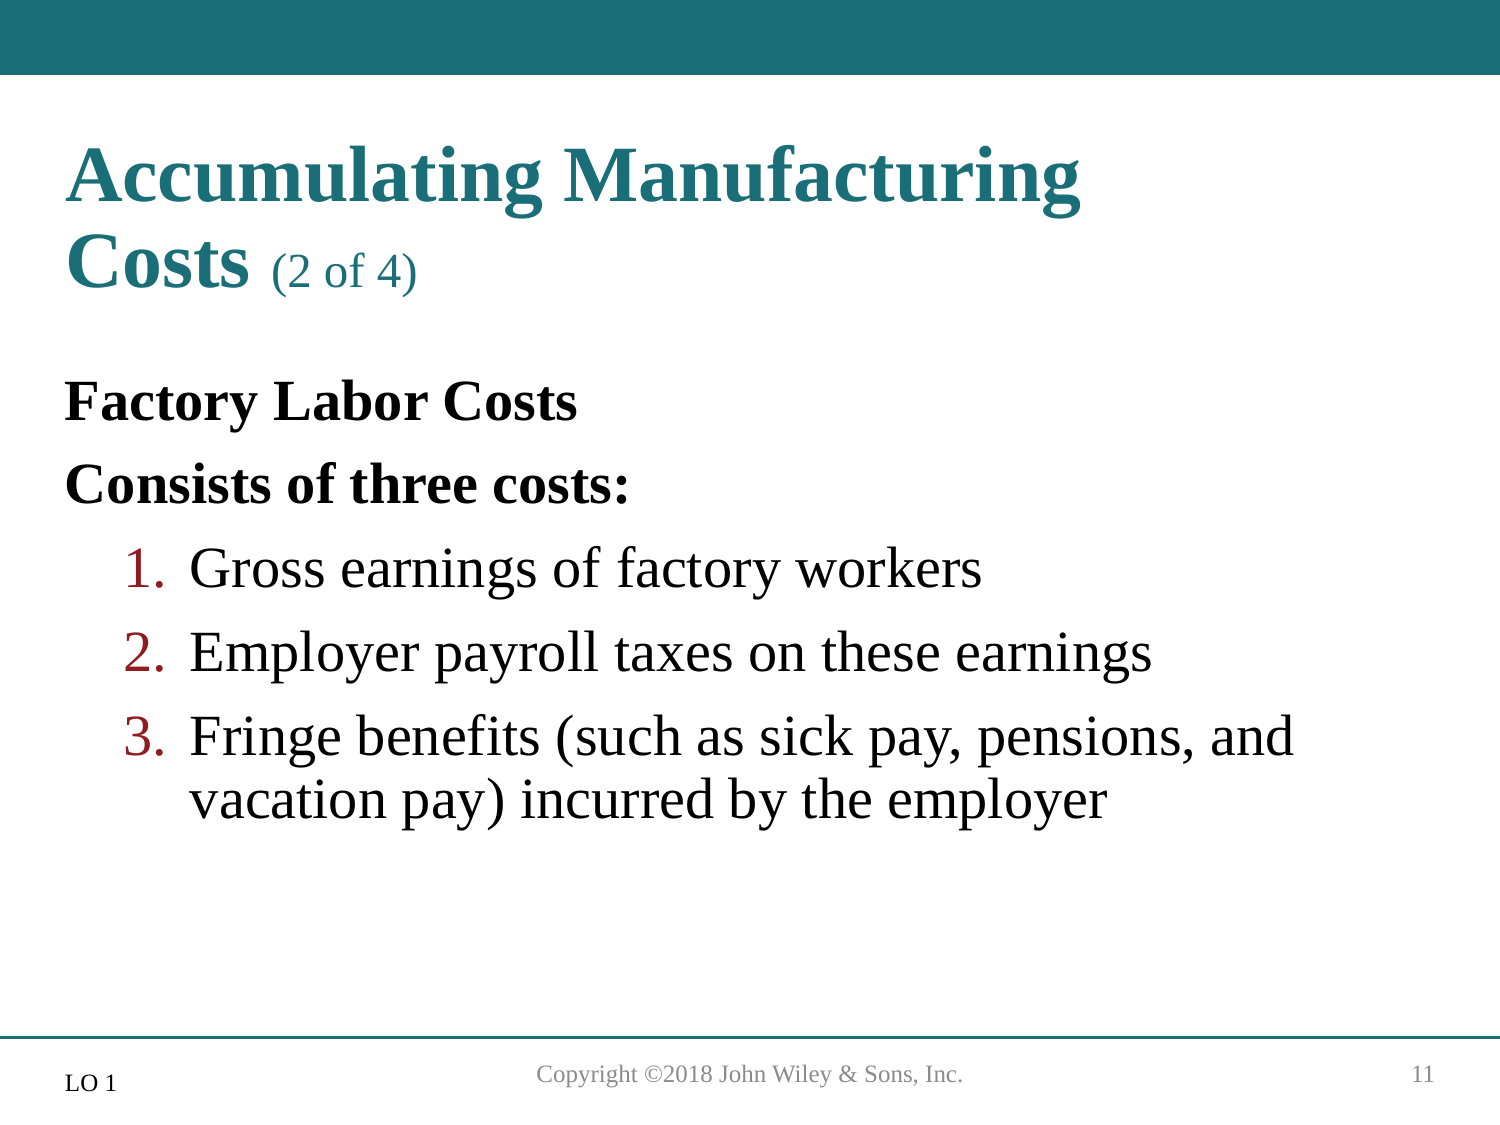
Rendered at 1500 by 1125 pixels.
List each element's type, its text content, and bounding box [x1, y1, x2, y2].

list L O 1 [50, 1062, 150, 1113]
list Factory Labor Costs Consists of three costs: Gross earnings of factory workers Employer payroll taxes on these earnings Fringe benefits (such as sick pay, pensions, and vacation pay) incurred by the employer [50, 362, 1450, 863]
title Accumulating Manufacturing Costs (2 of 4) [50, 125, 1213, 313]
slide_number 11 [1059, 1042, 1450, 1103]
footer Copyright ©2018 John Wiley & Sons, Inc. [496, 1042, 1004, 1103]
